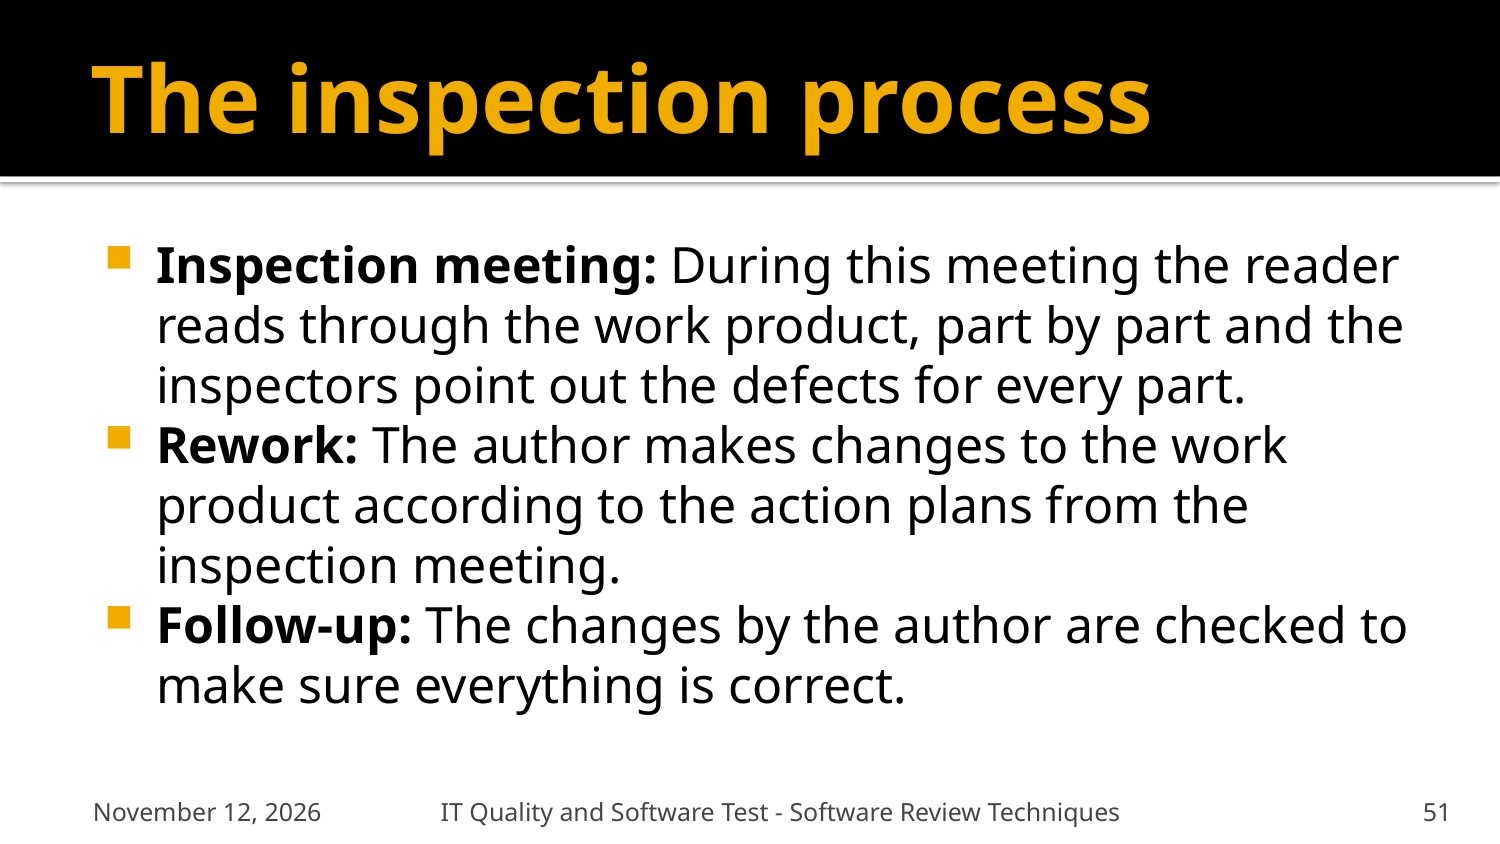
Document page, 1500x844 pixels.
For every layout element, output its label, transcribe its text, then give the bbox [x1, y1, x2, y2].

list Inspection meeting: During this meeting the reader reads through the work product, part by part and the inspectors point out the defects for every part. Rework: The author makes changes to the work product according to the action plans from the inspection meeting. Follow-up: The changes by the author are checked to make sure everything is correct. [75, 218, 1425, 788]
slide_number 51 [1345, 796, 1467, 831]
footer IT Quality and Software Test - Software Review Techniques [433, 796, 1337, 831]
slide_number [75, 796, 425, 831]
title The inspection process [75, 19, 1425, 174]
